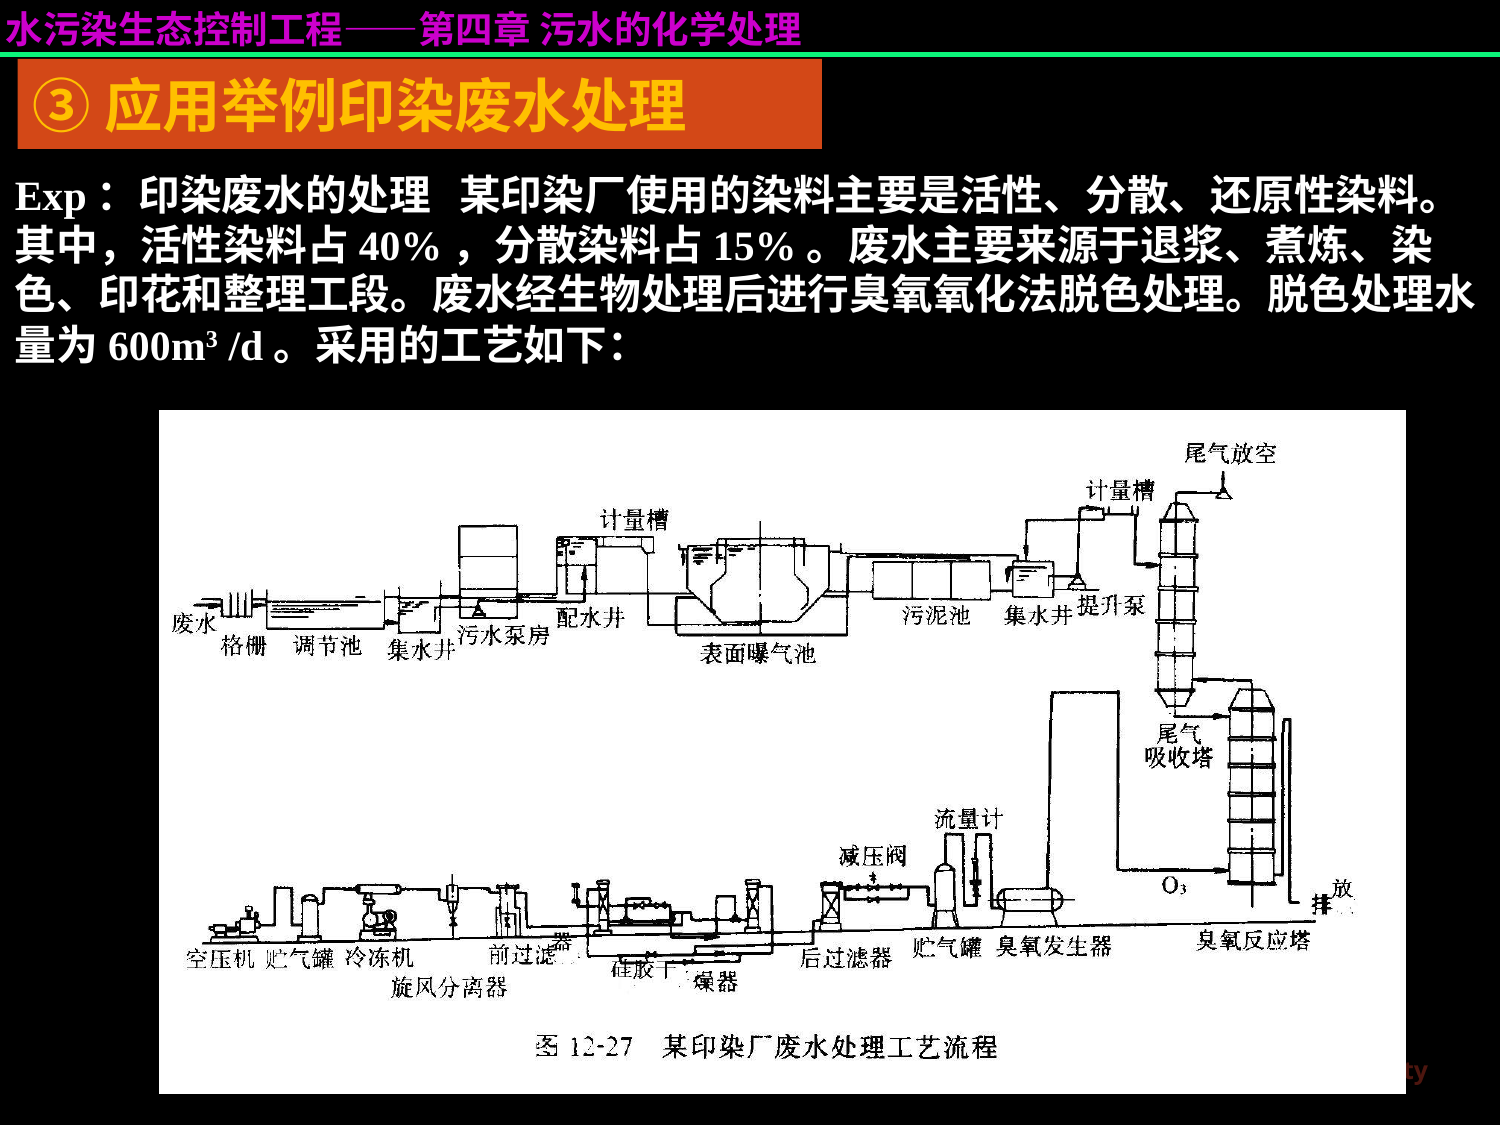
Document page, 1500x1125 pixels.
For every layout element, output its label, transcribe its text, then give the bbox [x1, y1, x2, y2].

text_box Exp：印染废水的处理 某印染厂使用的染料主要是活性、分散、还原性染料。其中，活性染料占40%，分散染料占15%。废水主要来源于退浆、煮炼、染色、印花和整理工段。废水经生物处理后进行臭氧氧化法脱色处理。脱色处理水量为600m3 /d。采用的工艺如下： [0, 160, 1500, 461]
title ③应用举例印染废水处理 [17, 58, 822, 149]
picture [159, 410, 1406, 1095]
